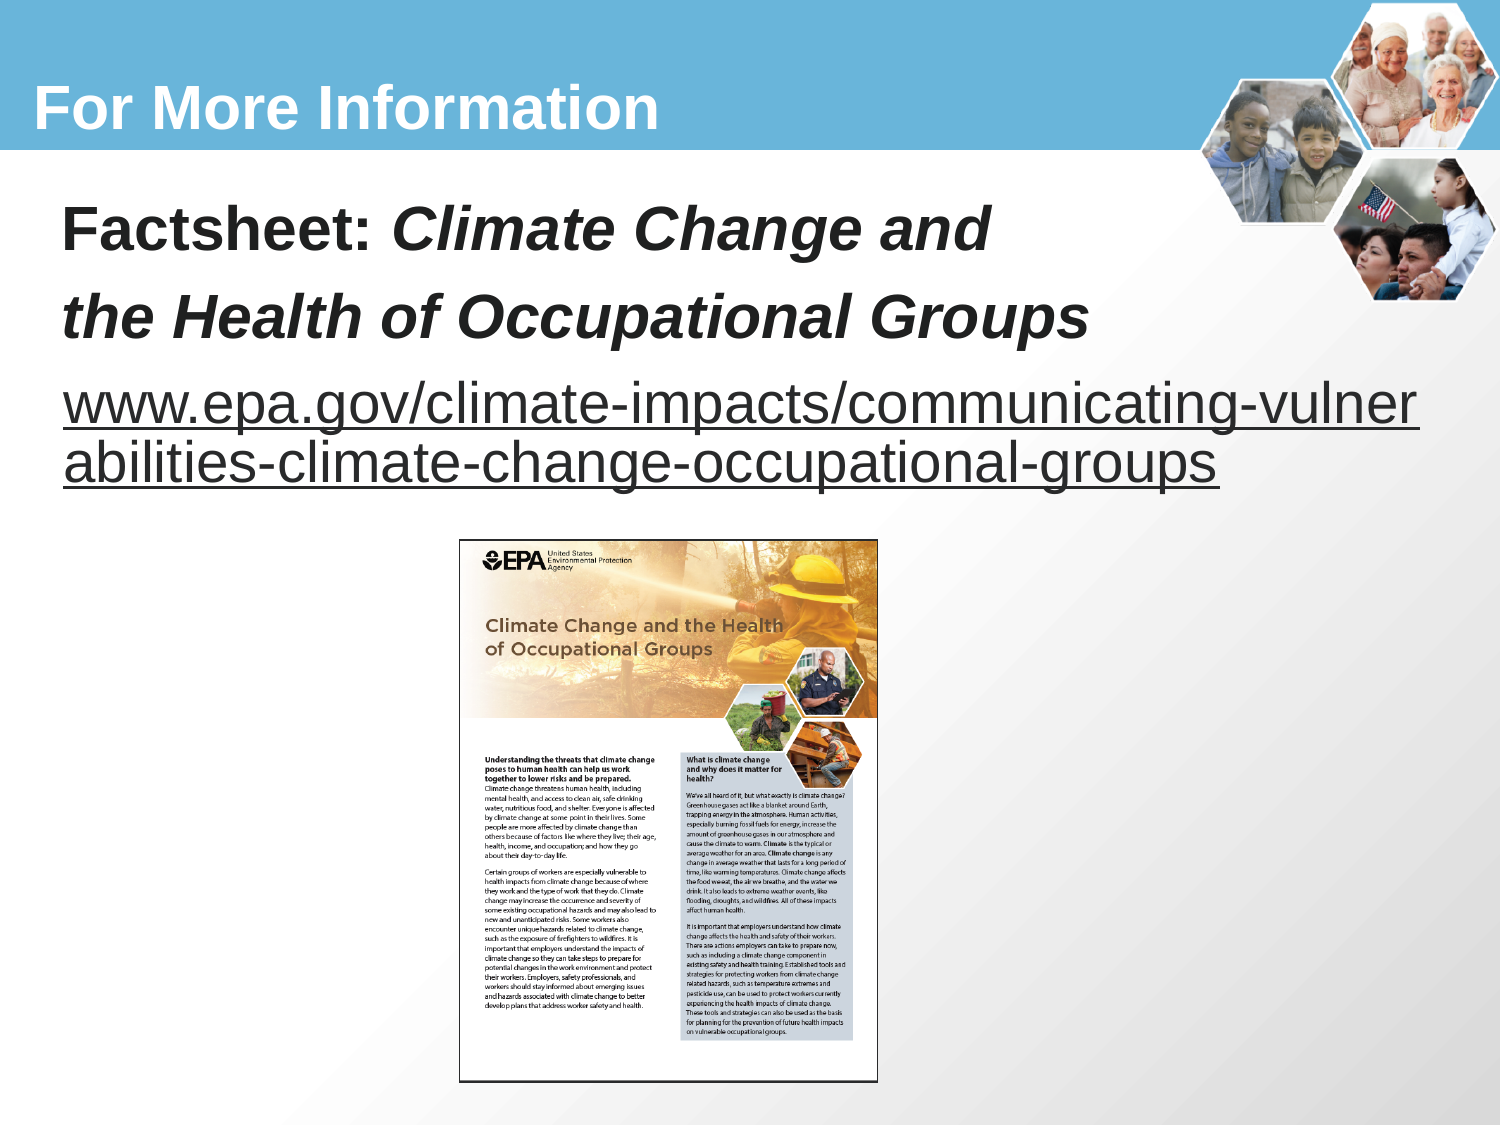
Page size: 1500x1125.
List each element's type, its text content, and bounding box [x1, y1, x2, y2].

title For More Information [18, 0, 1425, 150]
list Factsheet: Climate Change and the Health of Occupational Groups [46, 180, 1446, 1100]
picture [1173, 2, 1500, 303]
picture [460, 540, 878, 1082]
text_box www.epa.gov/climate-impacts/communicating-vulnerabilities-climate-change-occupational-groups [48, 358, 1438, 513]
